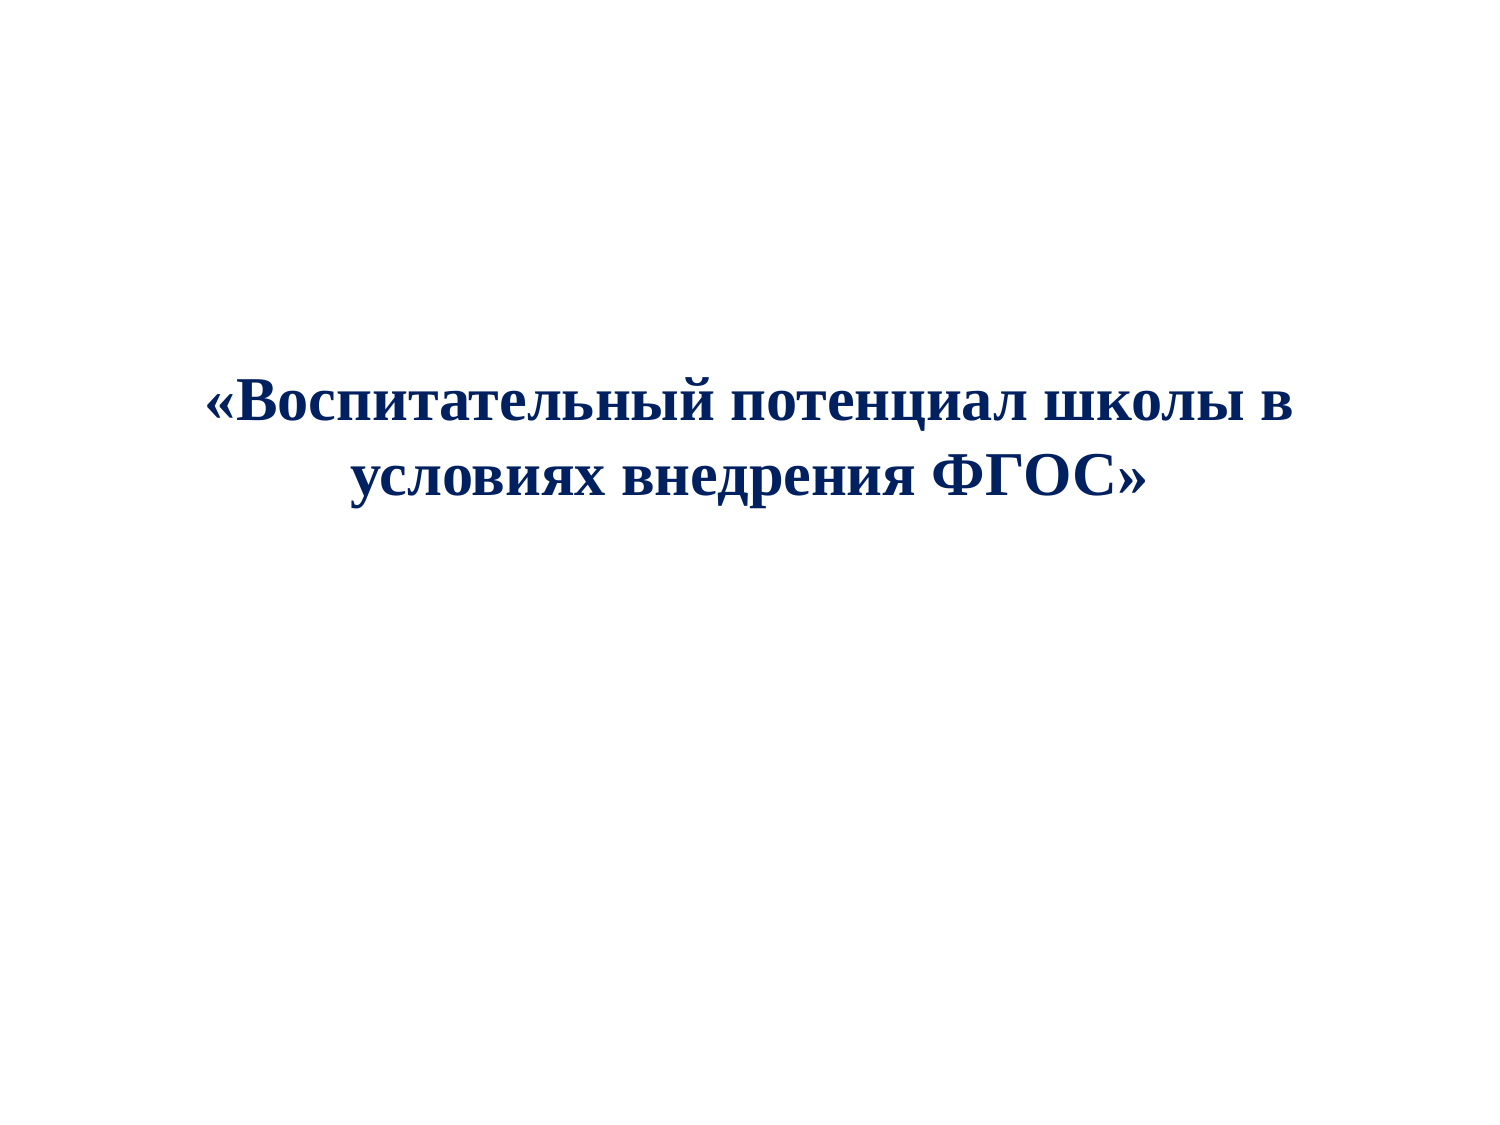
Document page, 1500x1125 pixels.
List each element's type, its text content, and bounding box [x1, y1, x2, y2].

title «Воспитательный потенциал школы в условиях внедрения ФГОС» [112, 349, 1388, 591]
